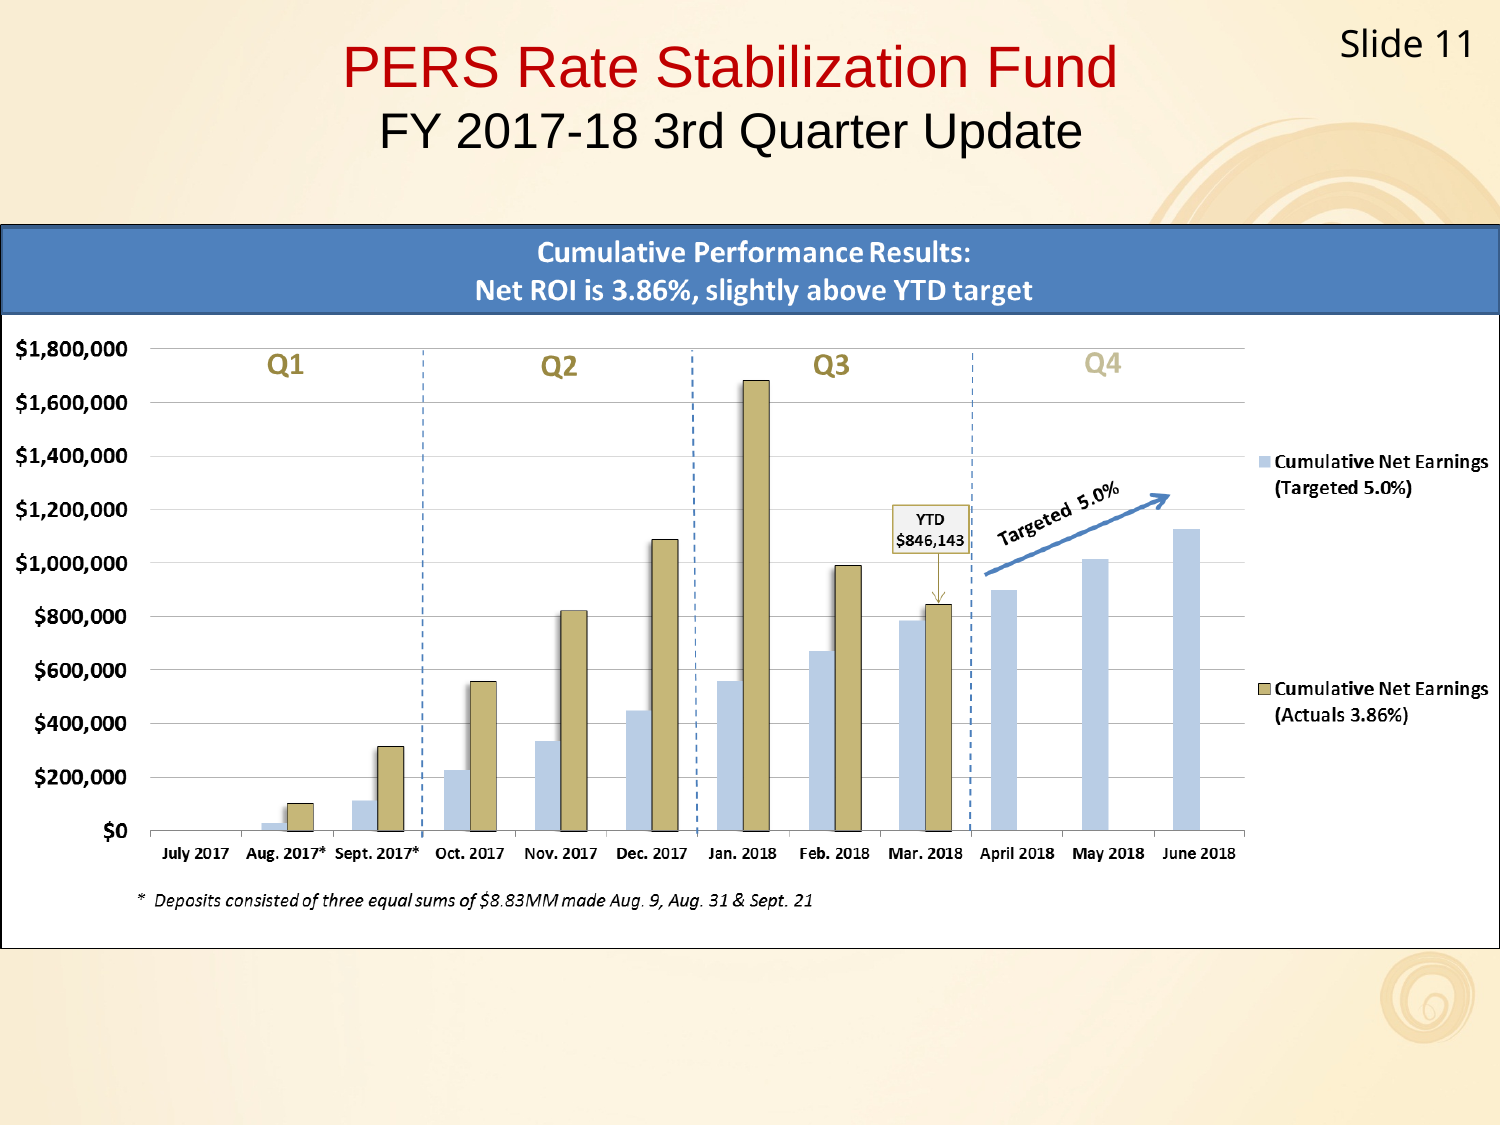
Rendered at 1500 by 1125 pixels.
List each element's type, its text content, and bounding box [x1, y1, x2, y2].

text_box Slide 11 [1325, 12, 1500, 88]
text_box PERS Rate Stabilization Fund FY 2017-18 3rd Quarter Update [31, 62, 1432, 223]
picture [0, 0, 1500, 1125]
